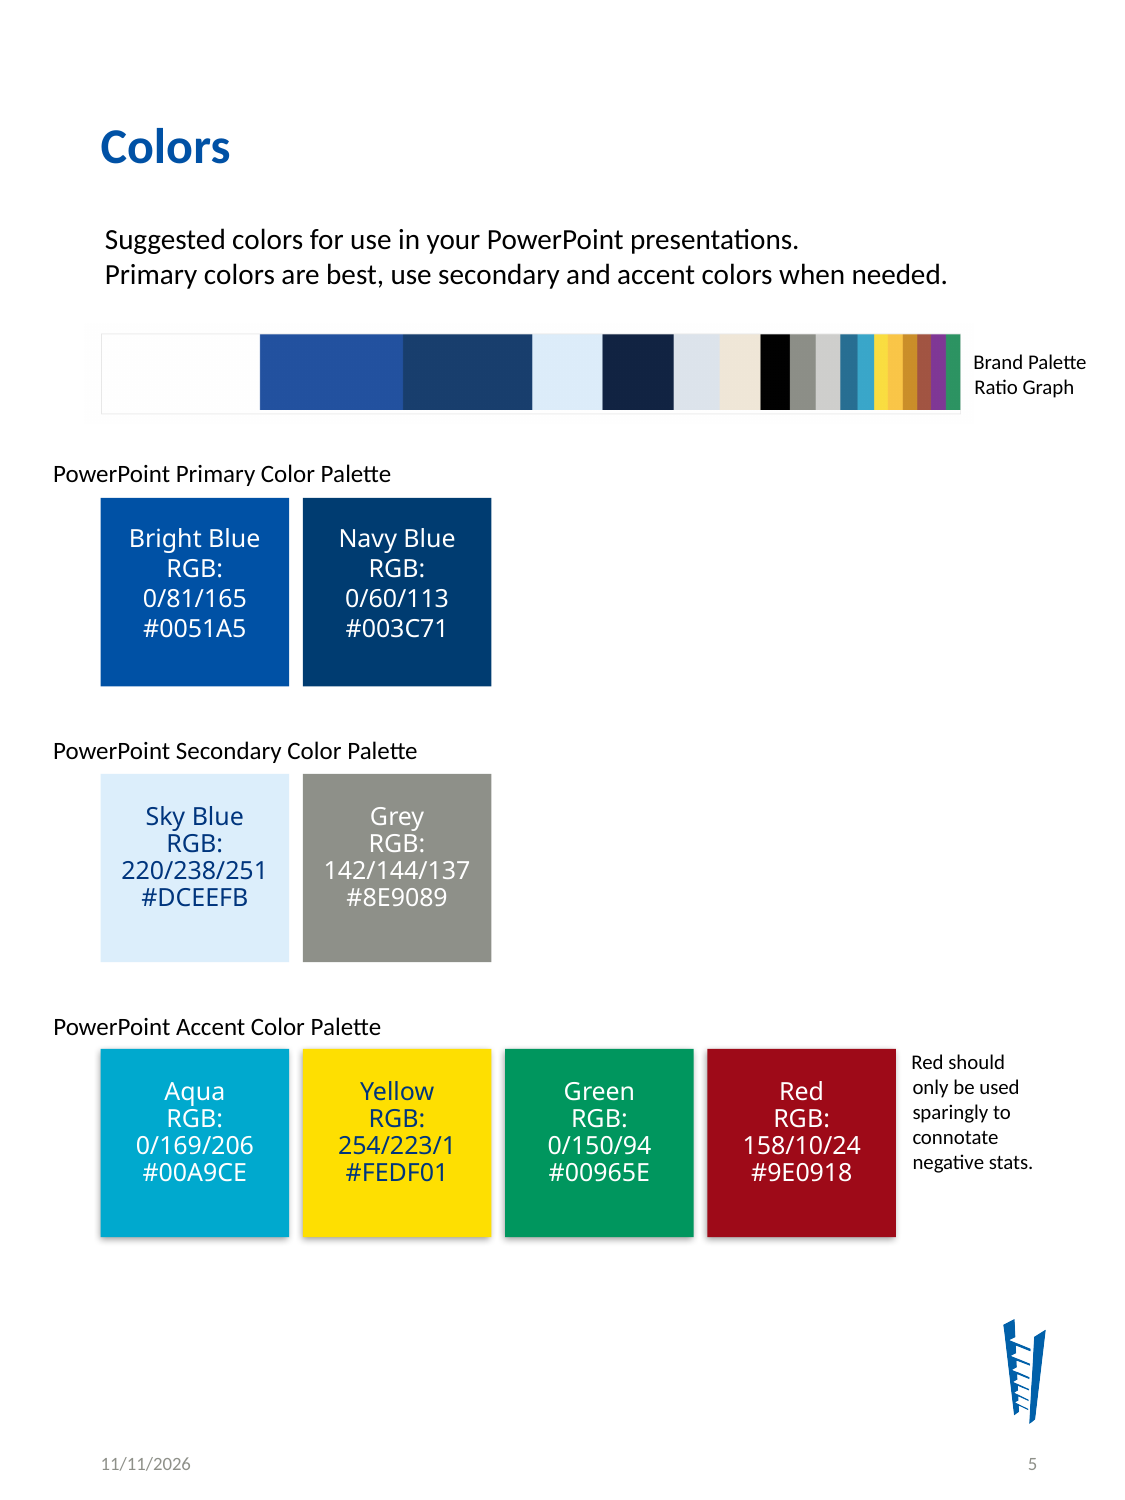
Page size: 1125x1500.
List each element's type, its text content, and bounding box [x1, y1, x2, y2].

text_box PowerPoint Primary Color Palette [53, 457, 491, 488]
text_box Sky Blue RGB: 220/238/251 #DCEEFB [100, 773, 290, 963]
text_box Aqua RGB: 0/169/206 #00A9CE [100, 1048, 290, 1238]
text_box Yellow RGB: 254/223/1 #FEDF01 [302, 1048, 492, 1238]
text_box Grey RGB: 142/144/137 #8E9089 [302, 773, 492, 963]
text_box Brand Palette Ratio Graph [978, 348, 1125, 399]
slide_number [100, 1441, 264, 1487]
text_box Red should only be used sparingly to connotate negative stats. [911, 1048, 1037, 1174]
text_box Suggested colors for use in your PowerPoint presentations. Primary colors are best, use secondary and accent colors when needed. [102, 220, 1025, 291]
picture [1003, 1319, 1046, 1424]
text_box Navy Blue RGB: 0/60/113 #003C71 [302, 497, 492, 687]
text_box PowerPoint Accent Color Palette [53, 1010, 481, 1041]
title Colors [100, 59, 1038, 228]
picture [84, 323, 974, 424]
text_box PowerPoint Secondary Color Palette [53, 734, 517, 765]
text_box Green RGB: 0/150/94 #00965E [504, 1048, 694, 1238]
slide_number 5 [874, 1441, 1038, 1487]
text_box Bright Blue RGB: 0/81/165 #0051A5 [100, 497, 290, 687]
text_box Red RGB: 158/10/24 #9E0918 [707, 1048, 897, 1238]
